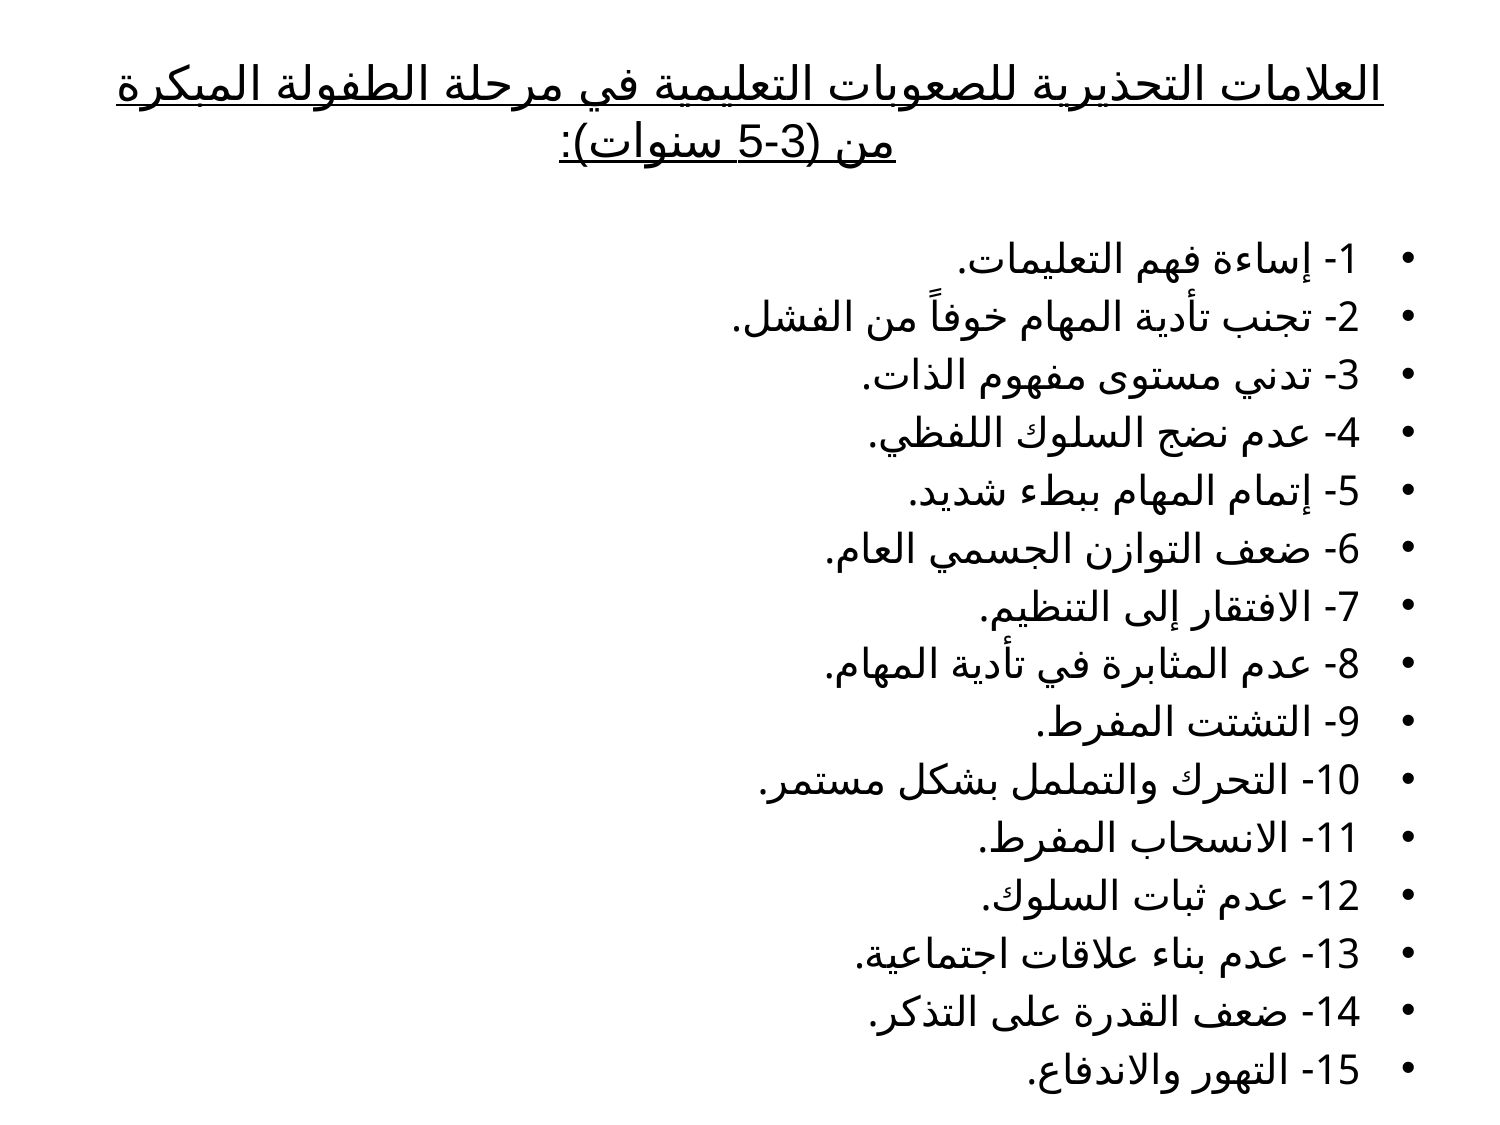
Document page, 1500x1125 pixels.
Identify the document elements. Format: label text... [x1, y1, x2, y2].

list 1- إساءة فهم التعليمات. 2- تجنب تأدية المهام خوفاً من الفشل. 3- تدني مستوى مفهوم الذات. 4- عدم نضج السلوك اللفظي. 5- إتمام المهام ببطء شديد. 6- ضعف التوازن الجسمي العام. 7- الافتقار إلى التنظيم. 8- عدم المثابرة في تأدية المهام. 9- التشتت المفرط. 10- التحرك والتململ بشكل مستمر. 11- الانسحاب المفرط. 12- عدم ثبات السلوك. 13- عدم بناء علاقات اجتماعية. 14- ضعف القدرة على التذكر. 15- التهور والاندفاع. [75, 224, 1425, 1100]
title العلامات التحذيرية للصعوبات التعليمية في مرحلة الطفولة المبكرة من (3-5 سنوات): [75, 45, 1425, 224]
